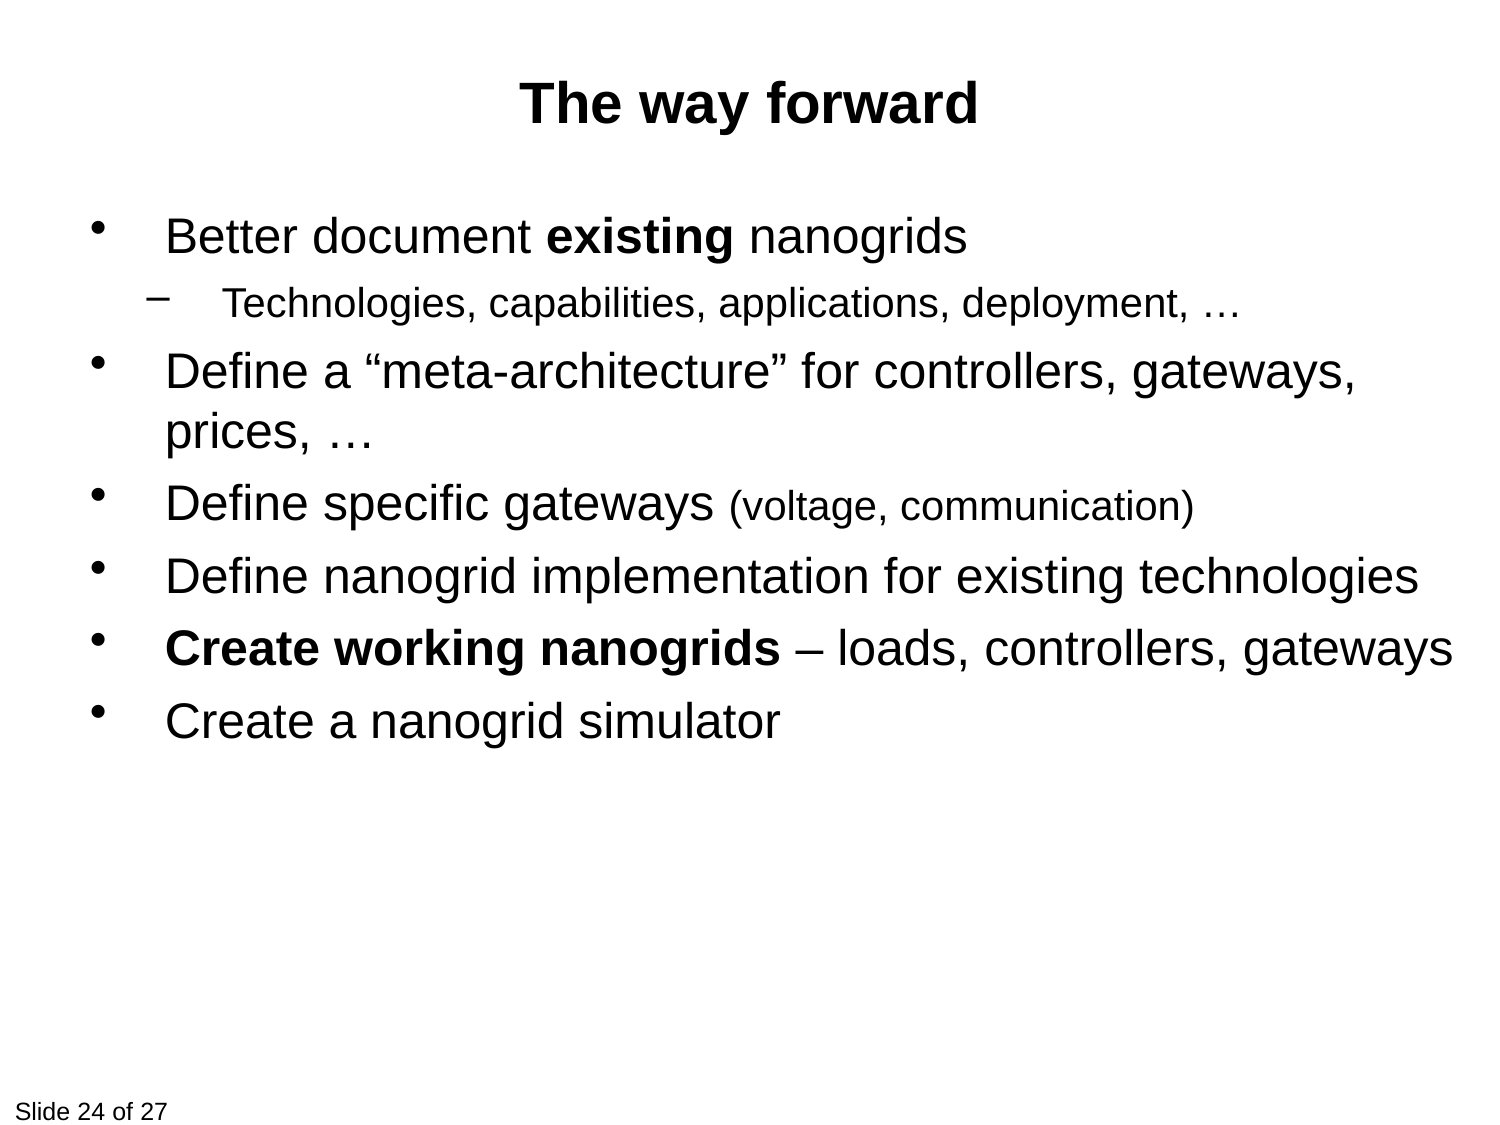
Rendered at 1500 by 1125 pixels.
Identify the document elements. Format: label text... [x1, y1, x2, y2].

list Better document existing nanogrids Technologies, capabilities, applications, deployment, … Define a “meta-architecture” for controllers, gateways, prices, … Define specific gateways (voltage, communication) Define nanogrid implementation for existing technologies Create working nanogrids – loads, controllers, gateways Create a nanogrid simulator [75, 195, 1500, 1038]
title The way forward [0, 37, 1500, 175]
